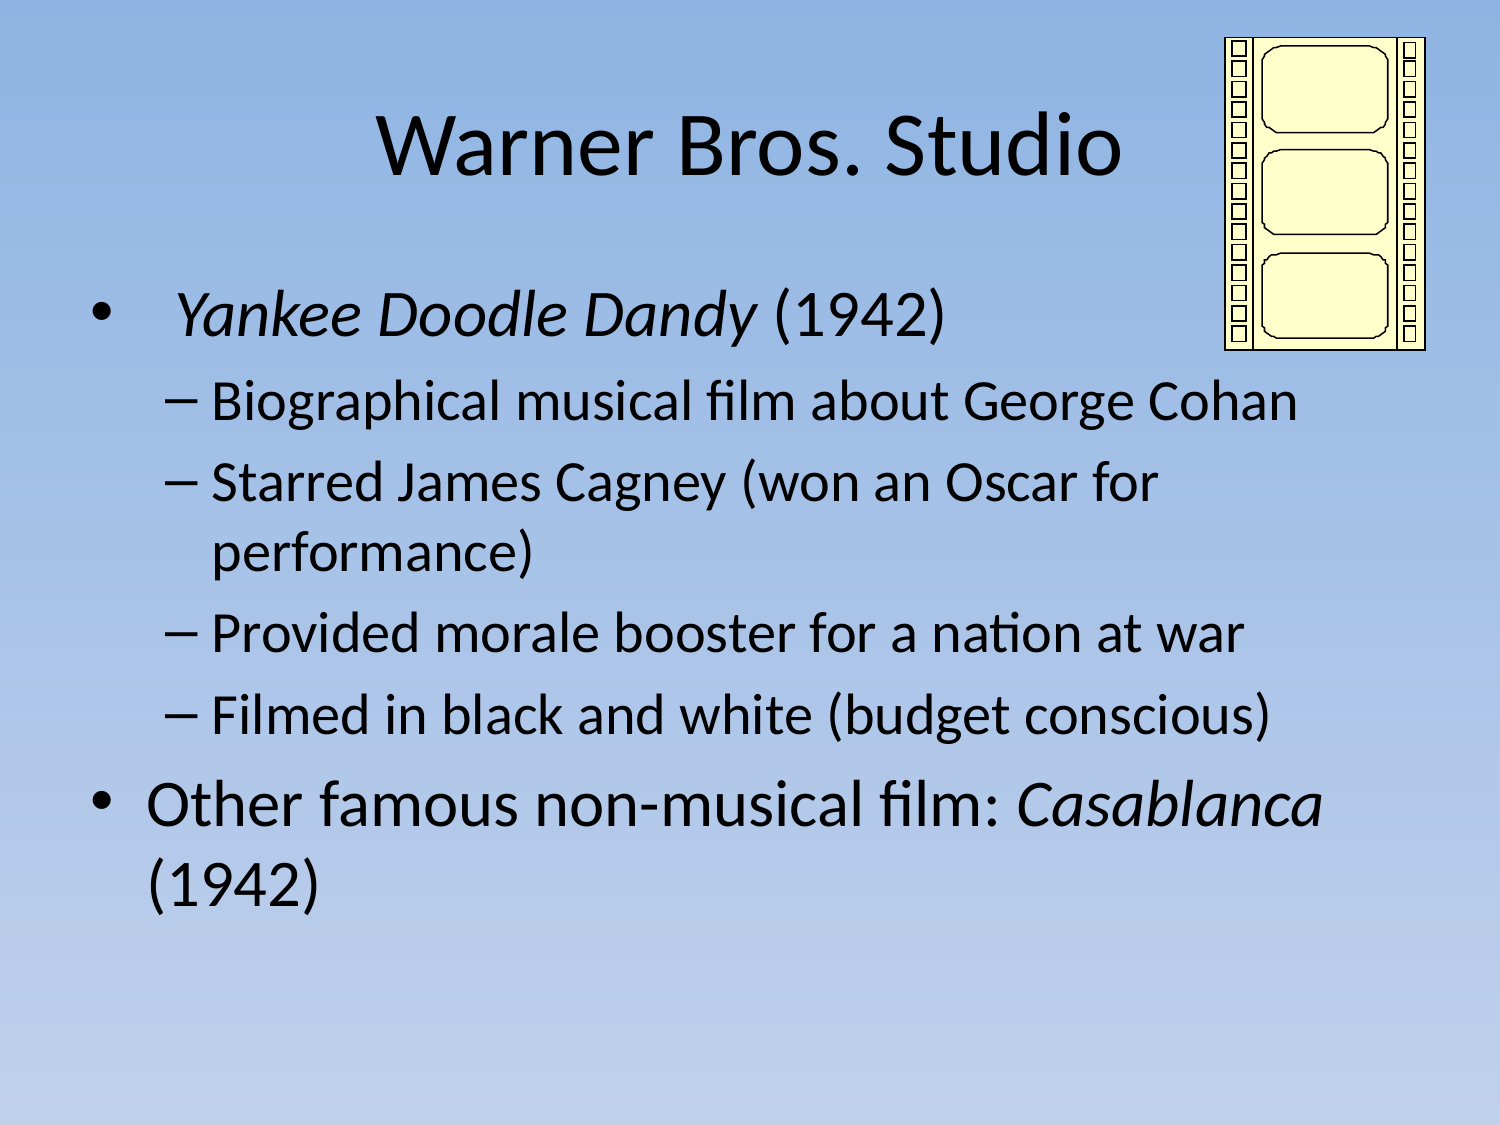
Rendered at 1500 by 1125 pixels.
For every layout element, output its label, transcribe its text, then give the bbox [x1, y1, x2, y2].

text_box [1224, 37, 1426, 350]
list Yankee Doodle Dandy (1942) Biographical musical film about George Cohan Starred James Cagney (won an Oscar for performance) Provided morale booster for a nation at war Filmed in black and white (budget conscious) Other famous non-musical film: Casablanca (1942) [75, 262, 1425, 1005]
title Warner Bros. Studio [75, 45, 1224, 233]
